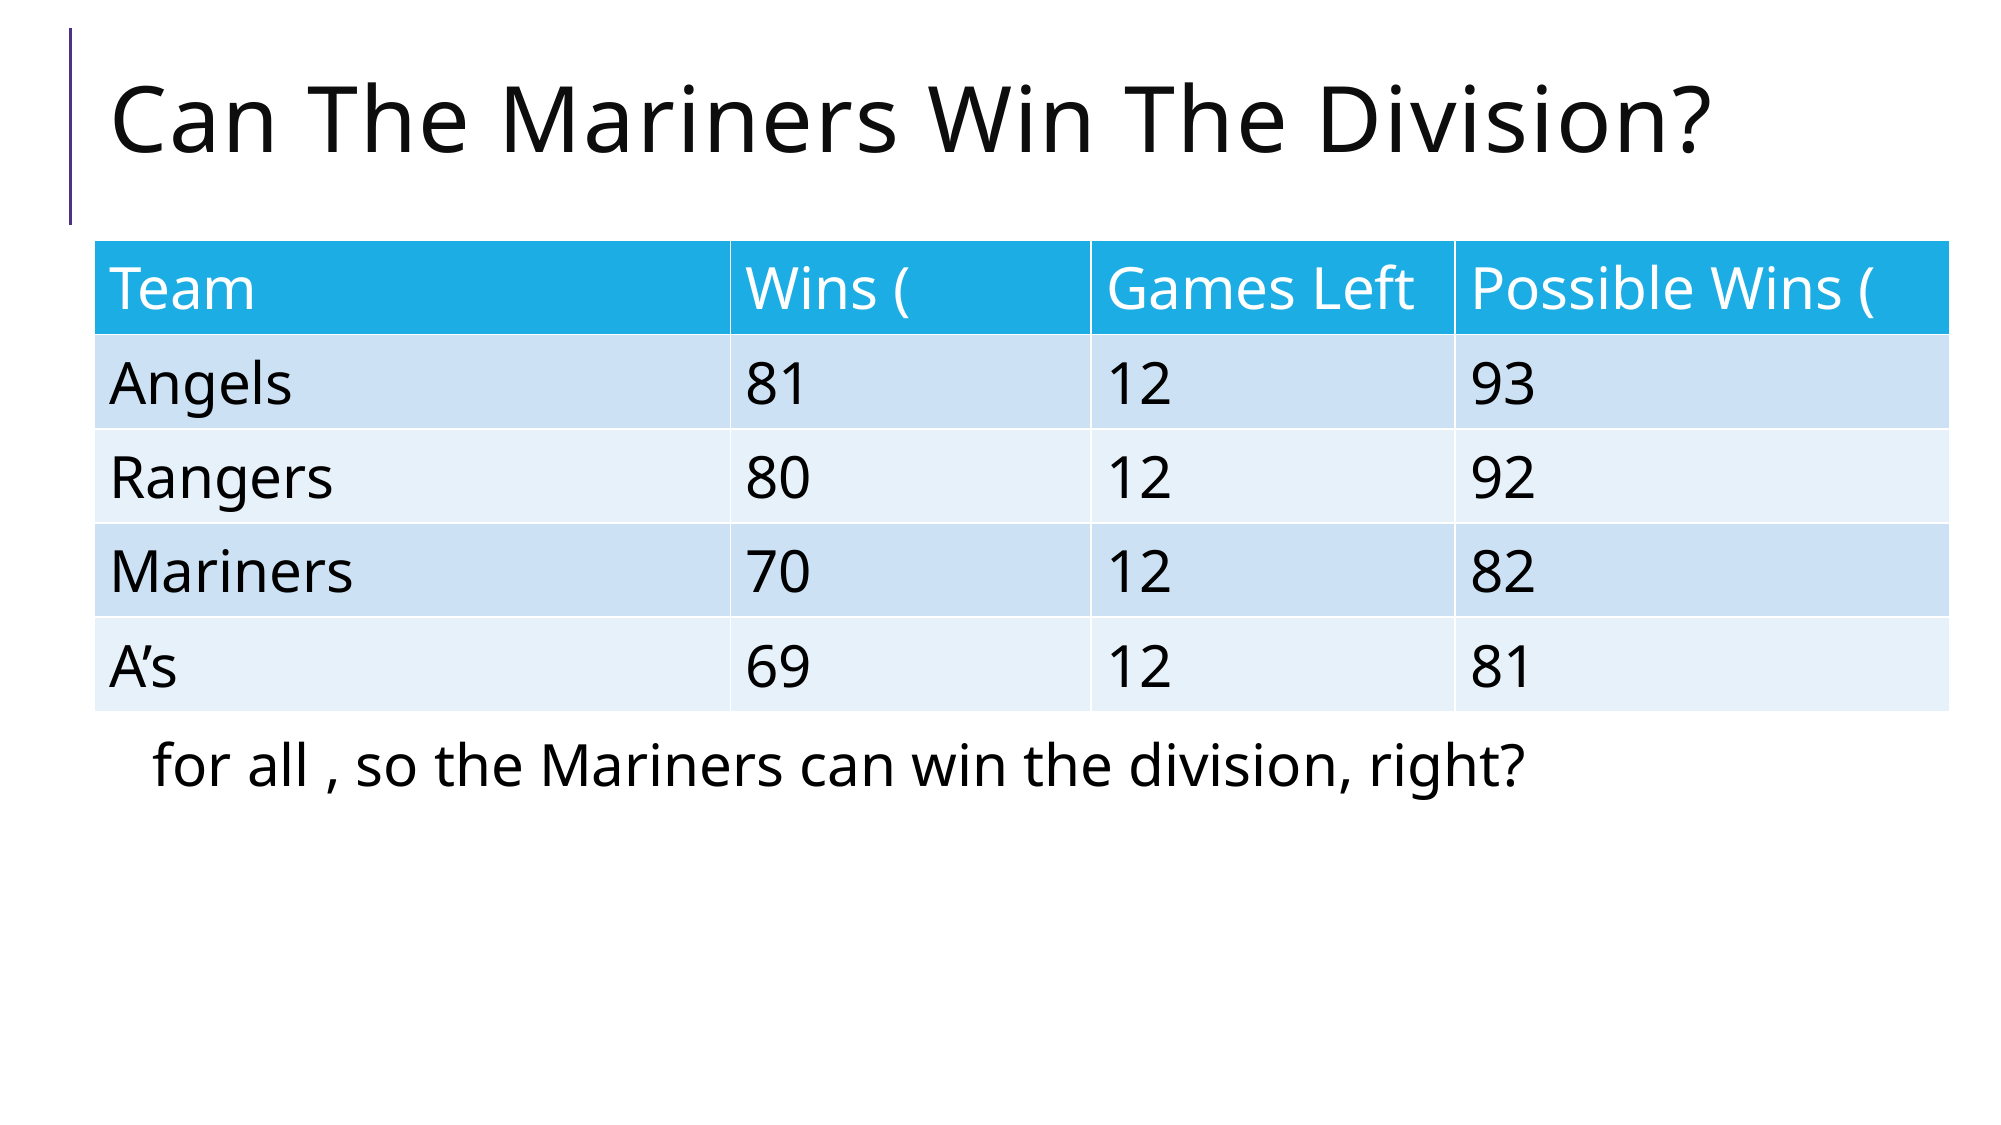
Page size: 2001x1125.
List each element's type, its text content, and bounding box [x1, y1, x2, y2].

title Can The Mariners Win The Division? [94, 43, 1930, 210]
